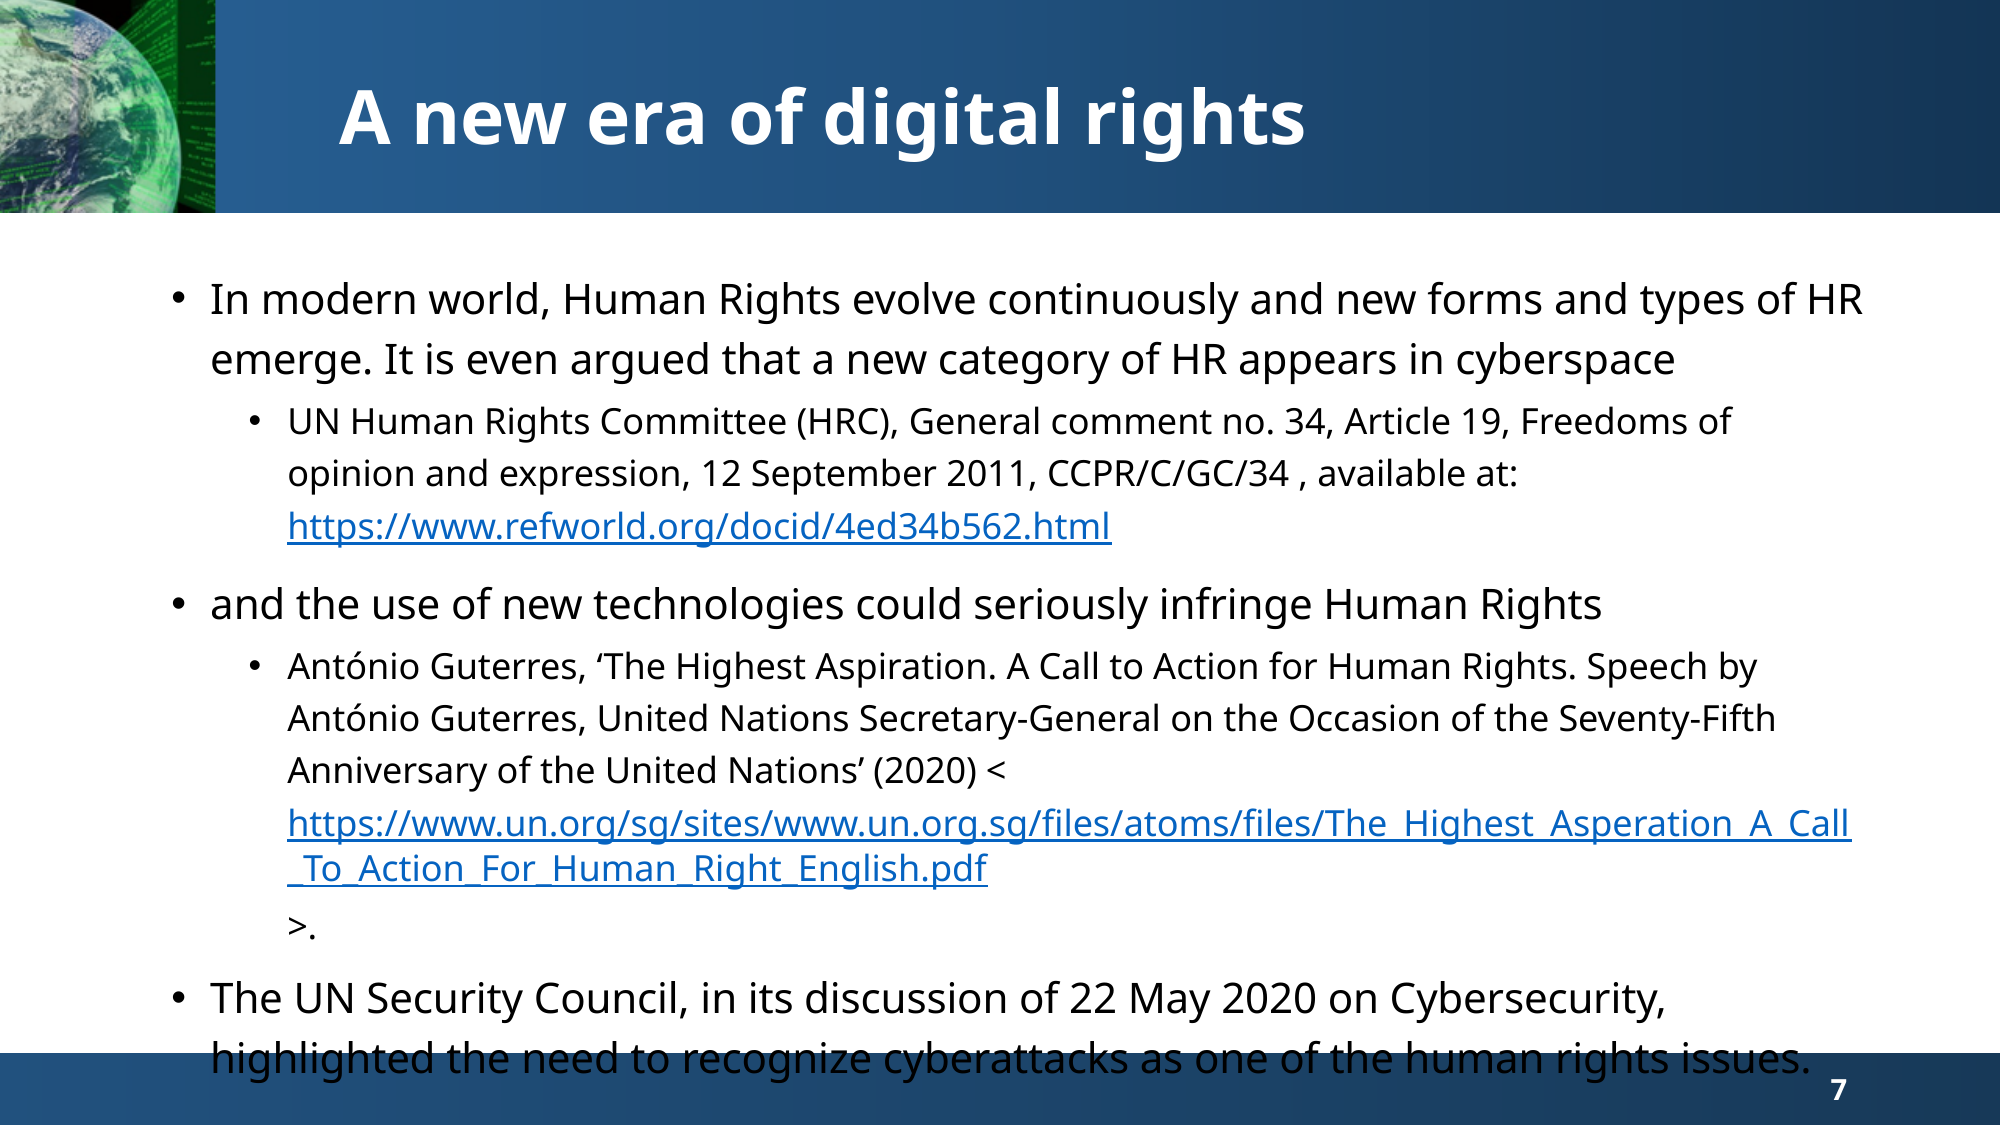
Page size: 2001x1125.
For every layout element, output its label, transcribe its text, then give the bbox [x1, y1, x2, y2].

slide_number 7 [1412, 1092, 1863, 1121]
list In modern world, Human Rights evolve continuously and new forms and types of HR emerge. It is even argued that a new category of HR appears in cyberspace UN Human Rights Committee (HRC), General comment no. 34, Article 19, Freedoms of opinion and expression, 12 September 2011, CCPR/C/GC/34 , available at: https://www.refworld.org/docid/4ed34b562.html and the use of new technologies could seriously infringe Human Rights António Guterres, ‘The Highest Aspiration. A Call to Action for Human Rights. Speech by António Guterres, United Nations Secretary-General on the Occasion of the Seventy-Fifth Anniversary of the United Nations’ (2020) <https://www.un.org/sg/sites/www.un.org.sg/files/atoms/files/The_Highest_Asperation_A_Call_To_Action_For_Human_Right_English.pdf>. The UN Security Council, in its discussion of 22 May 2020 on Cybersecurity, highlighted the need to recognize cyberattacks as one of the human rights issues. [156, 254, 1882, 1092]
picture [0, 0, 2000, 213]
title A new era of digital rights [324, 45, 1675, 196]
